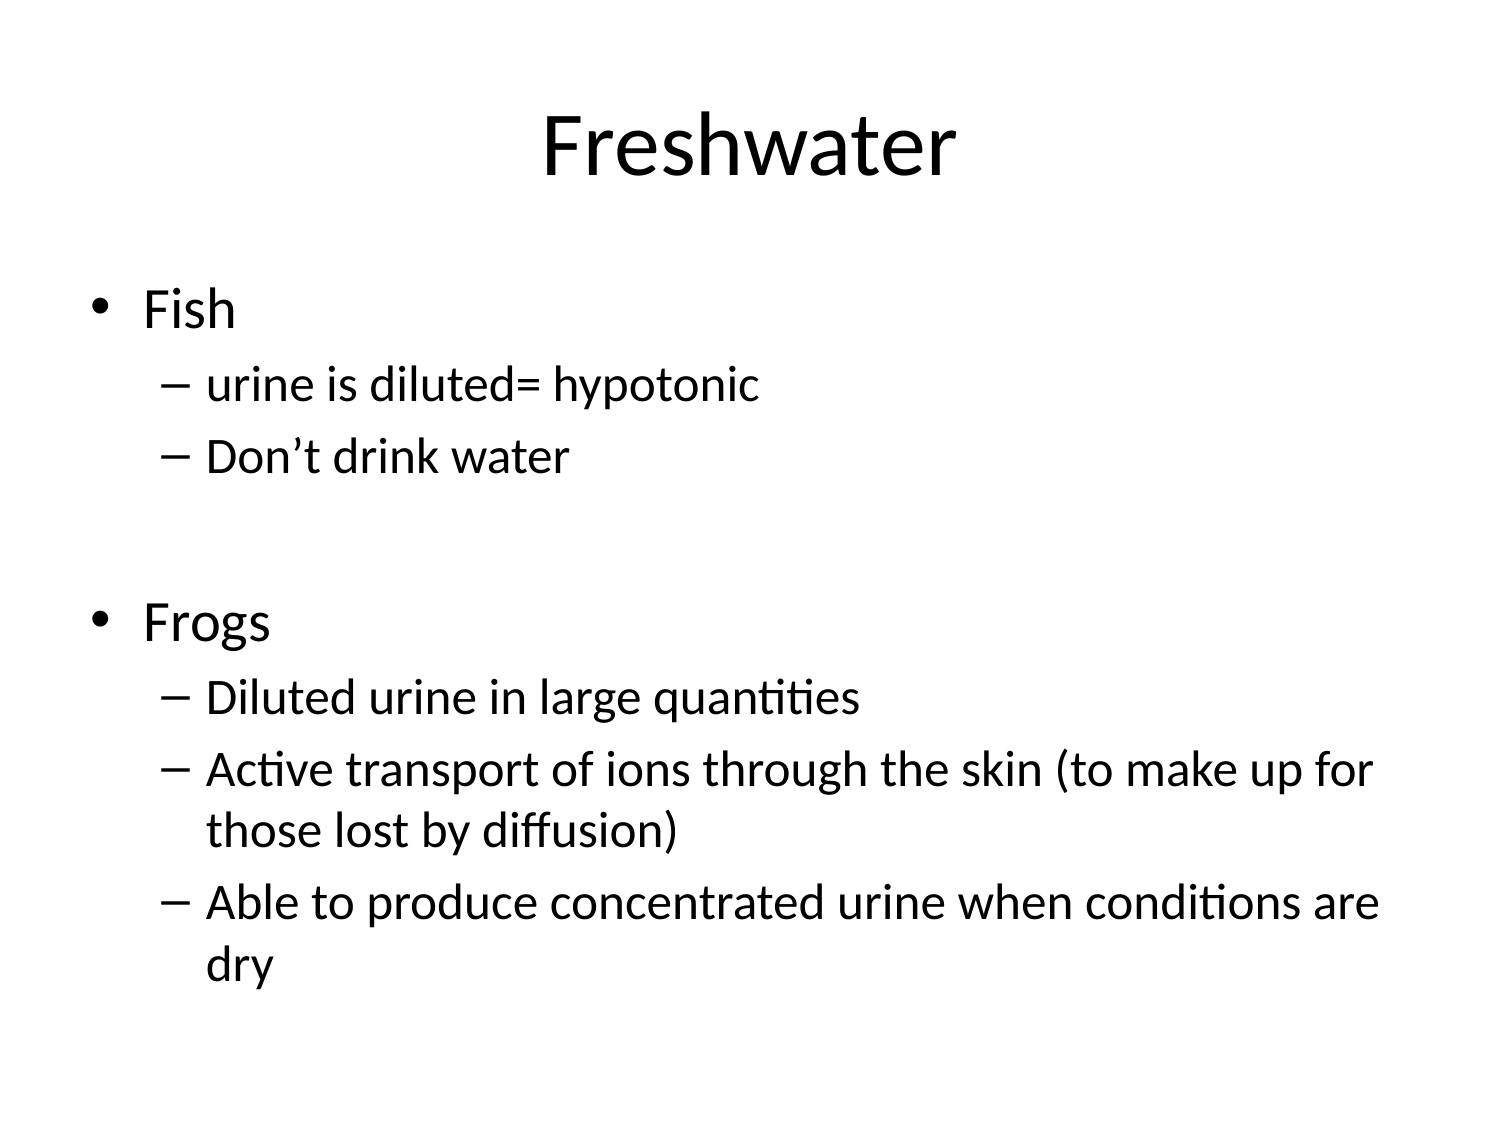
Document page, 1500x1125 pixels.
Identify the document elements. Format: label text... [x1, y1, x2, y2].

title Freshwater [75, 45, 1425, 233]
list Fish urine is diluted= hypotonic Don’t drink water Frogs Diluted urine in large quantities Active transport of ions through the skin (to make up for those lost by diffusion) Able to produce concentrated urine when conditions are dry [75, 262, 1425, 1005]
